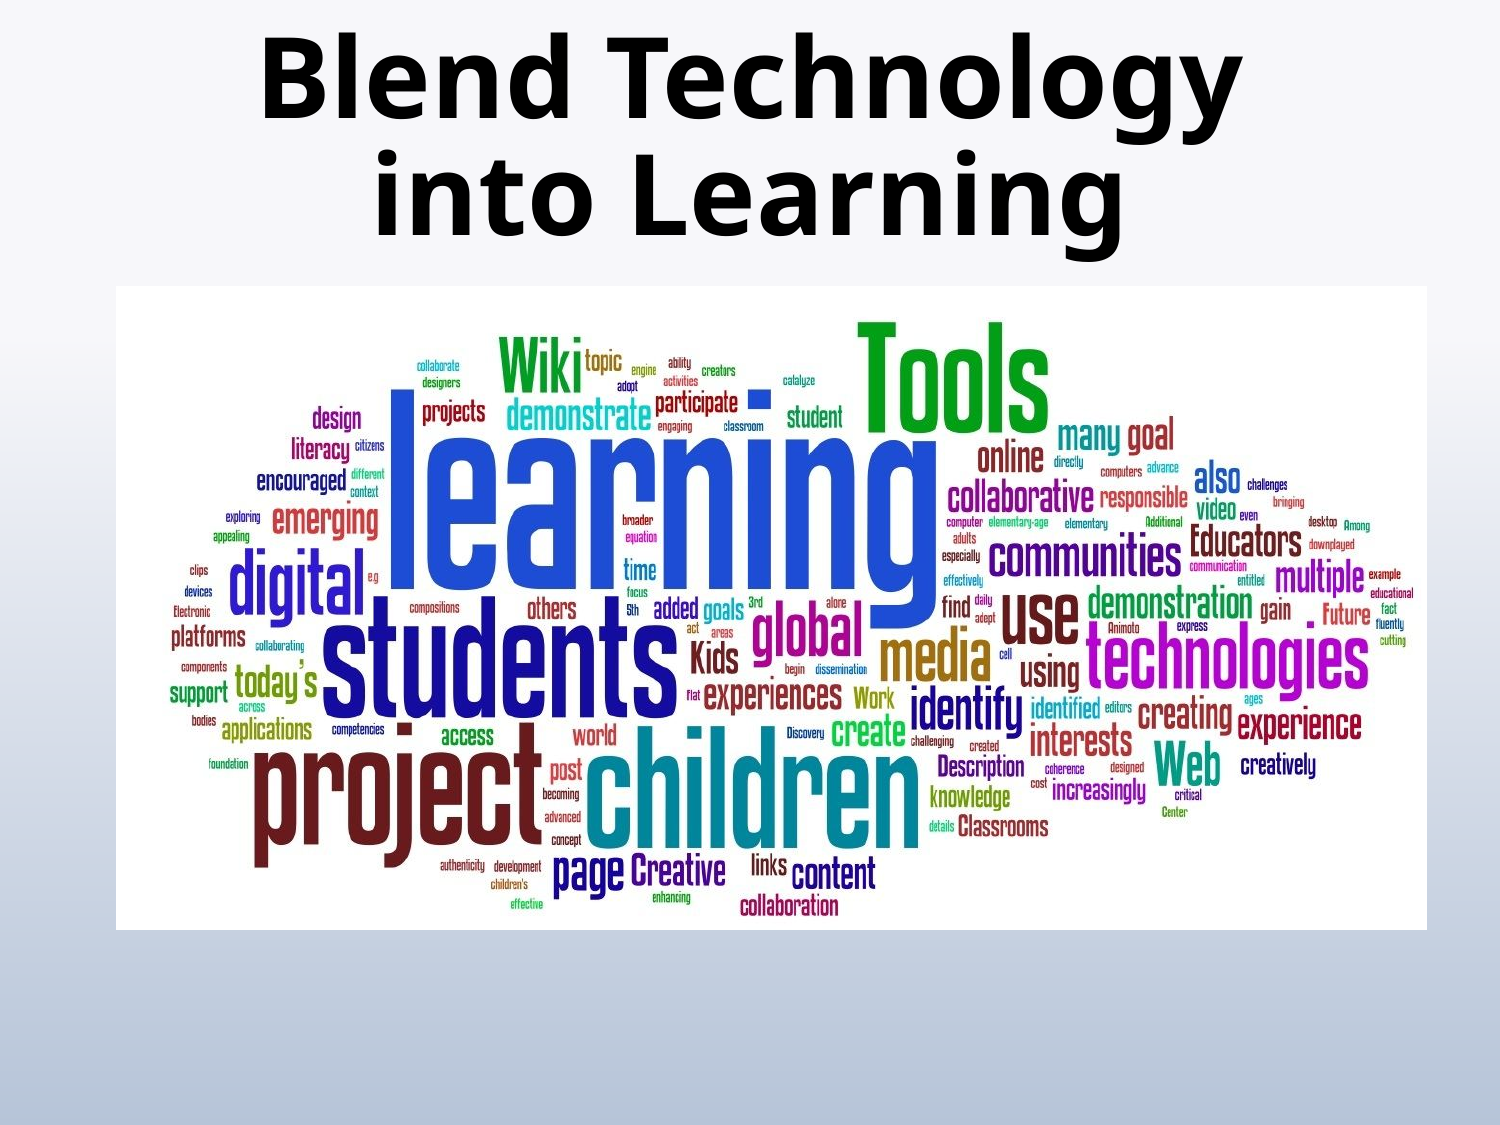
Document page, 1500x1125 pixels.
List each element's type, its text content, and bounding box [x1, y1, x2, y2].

picture [114, 284, 1429, 932]
title Blend Technology into Learning [150, 37, 1350, 245]
